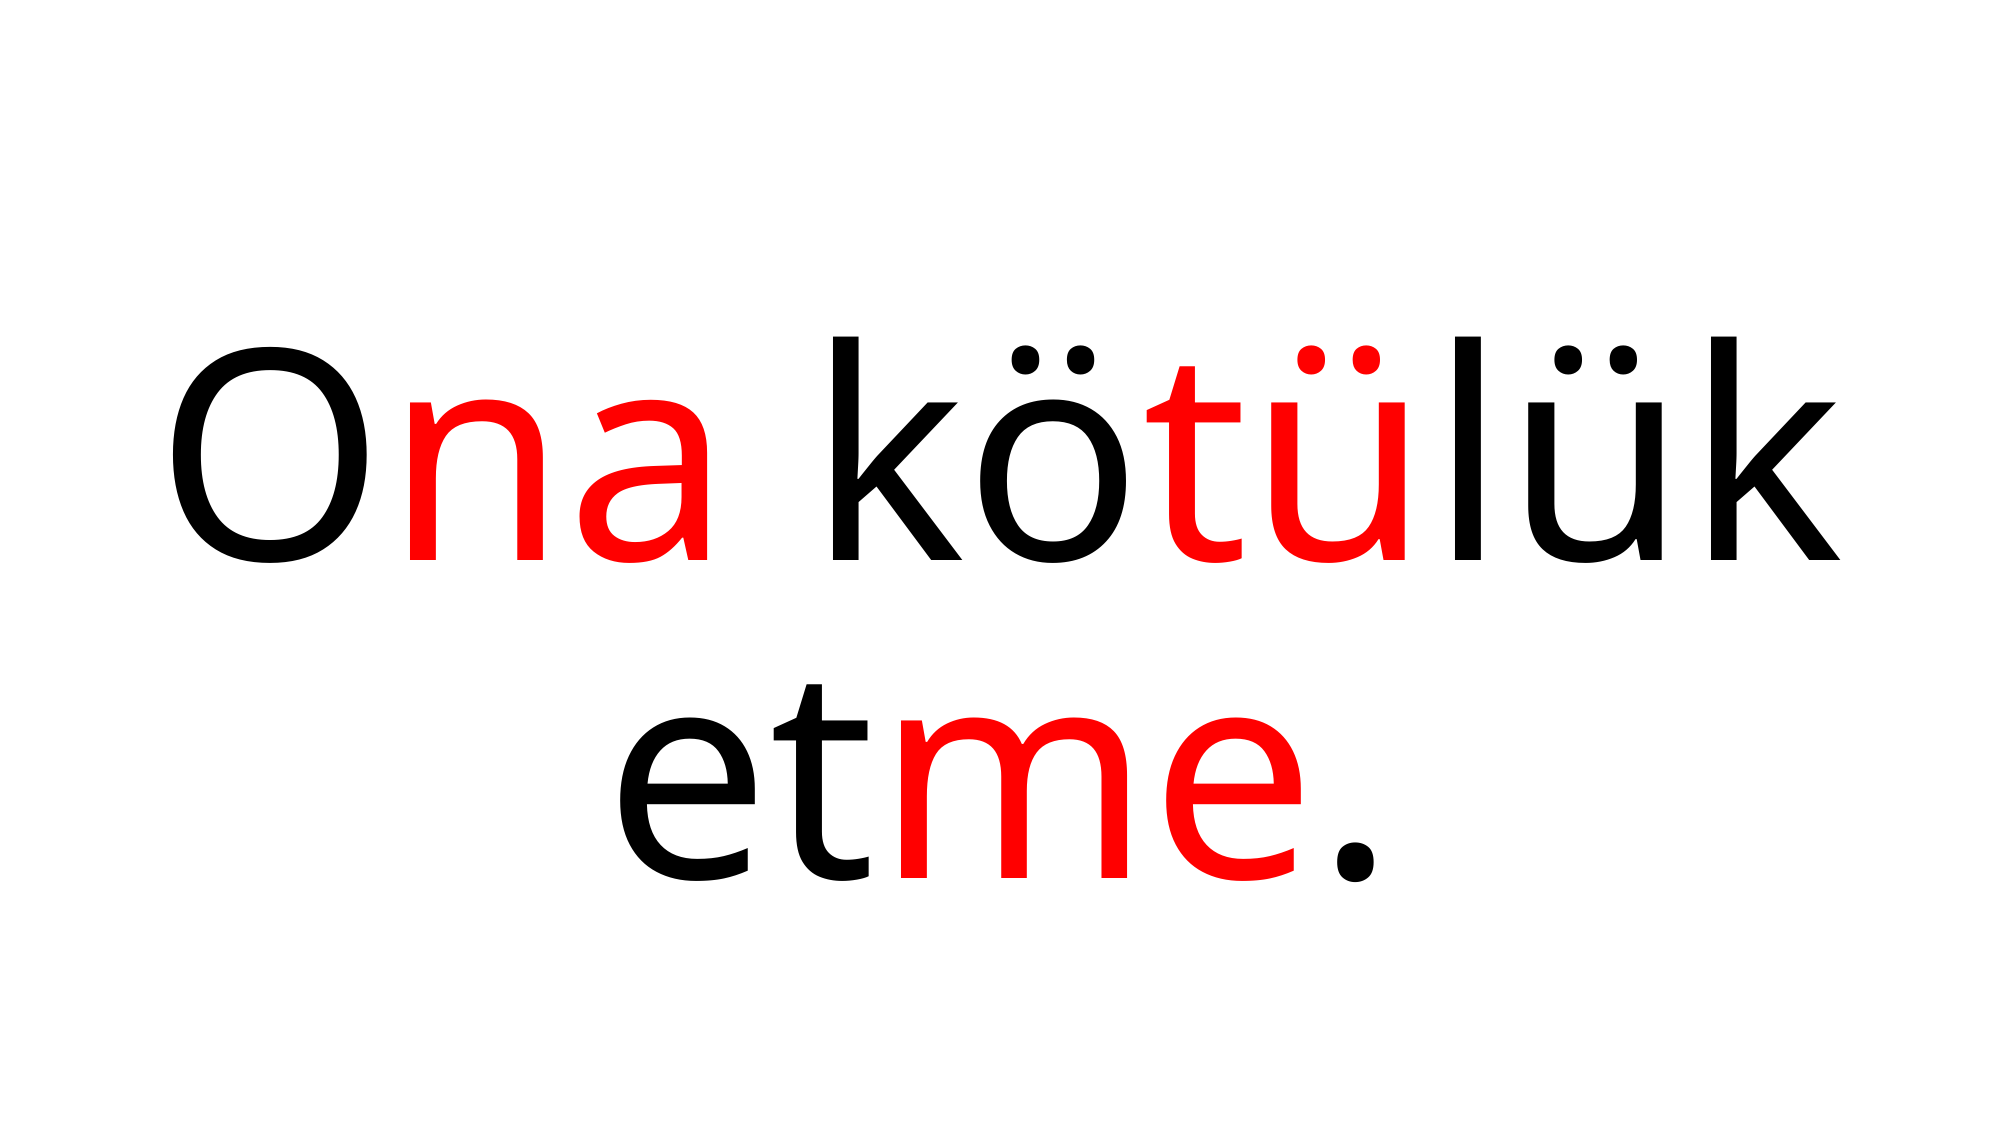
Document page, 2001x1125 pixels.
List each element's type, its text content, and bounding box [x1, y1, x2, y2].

list Ona kötülük etme. [137, 299, 1863, 1014]
